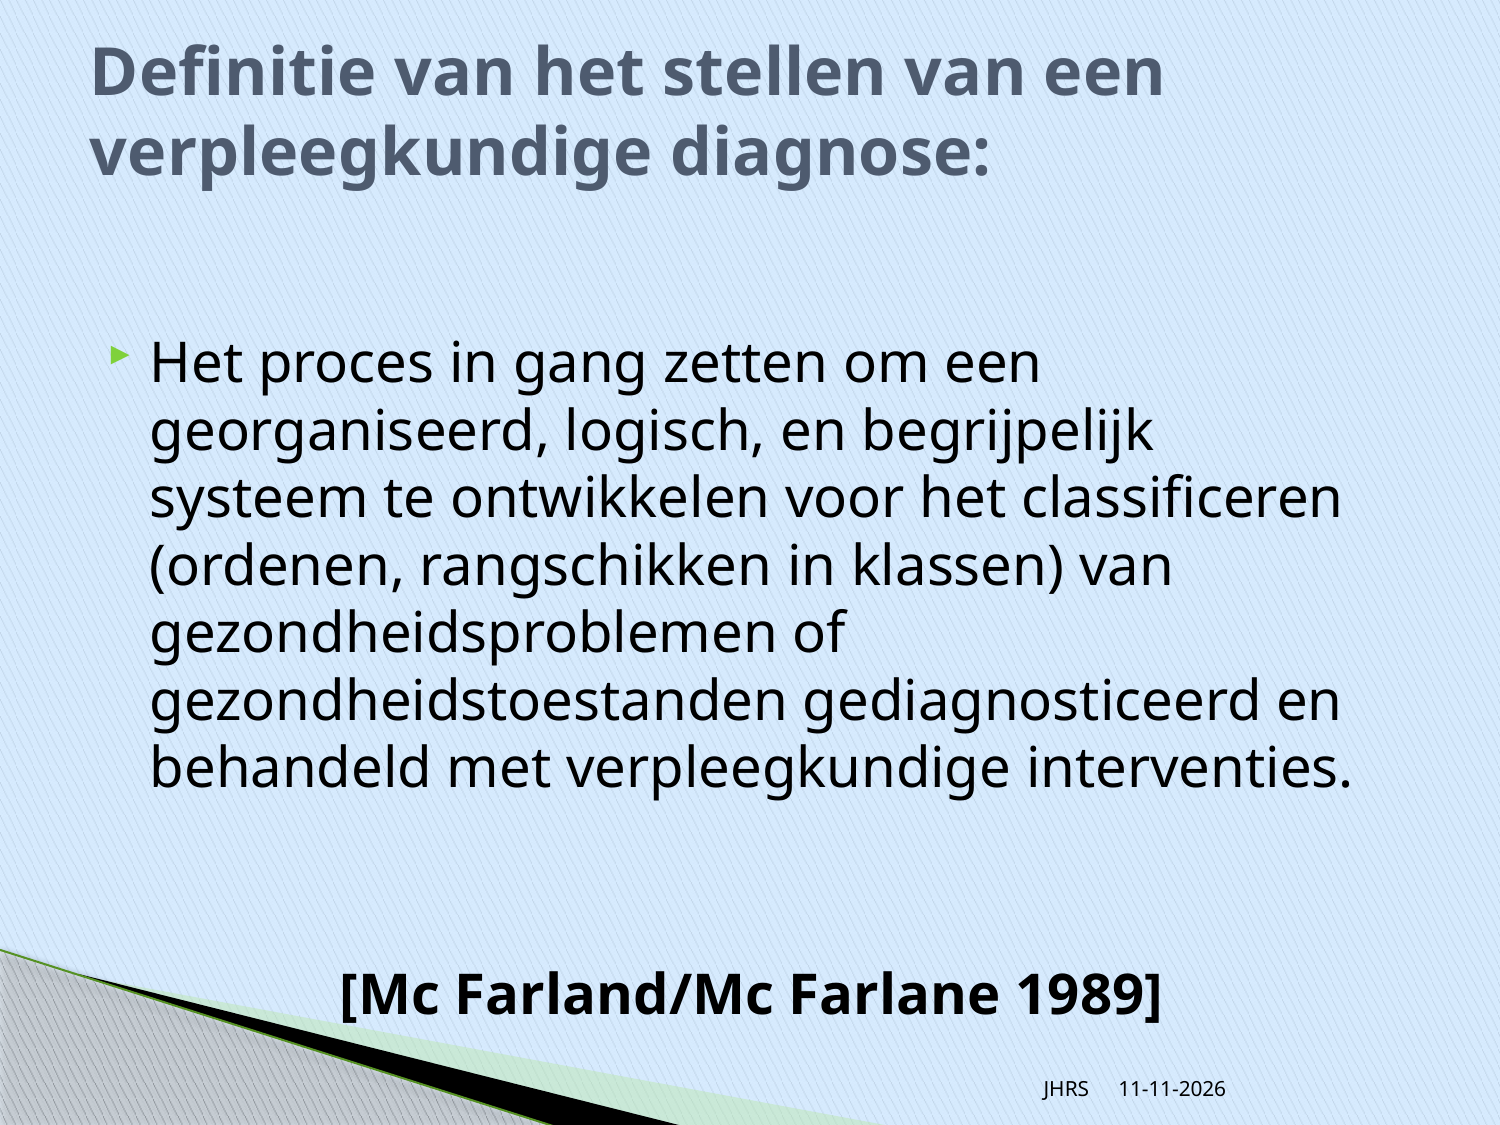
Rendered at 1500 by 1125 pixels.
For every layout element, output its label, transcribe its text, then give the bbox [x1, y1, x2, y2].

title Definitie van het stellen van een verpleegkundige diagnose: [75, 19, 1425, 279]
footer JHRS [718, 1051, 1105, 1112]
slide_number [1105, 1051, 1419, 1112]
list Het proces in gang zetten om een georganiseerd, logisch, en begrijpelijk systeem te ontwikkelen voor het classificeren (ordenen, rangschikken in klassen) van gezondheidsproblemen of gezondheidstoestanden gediagnosticeerd en behandeld met verpleegkundige interventies. [Mc Farland/Mc Farlane 1989] [75, 279, 1425, 1083]
